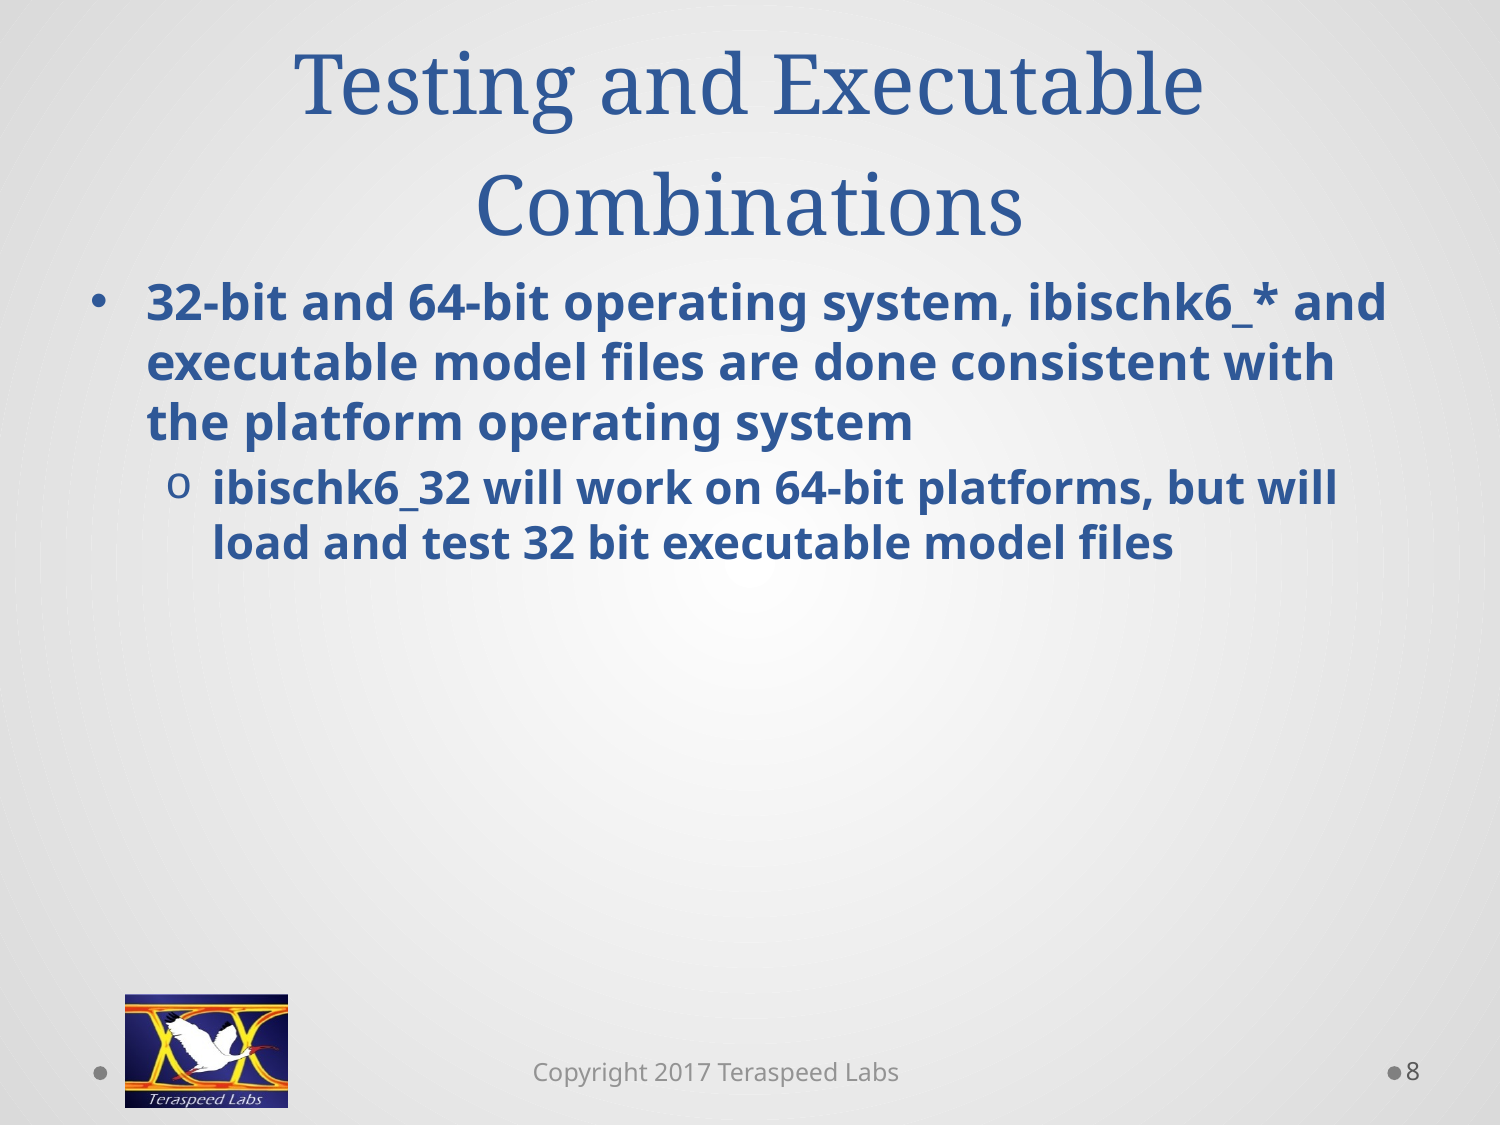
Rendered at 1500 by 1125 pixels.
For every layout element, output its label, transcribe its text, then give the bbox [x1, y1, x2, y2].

title Testing and Executable Combinations [75, 0, 1425, 262]
slide_number 8 [1401, 1042, 1494, 1103]
footer Copyright 2017 Teraspeed Labs [525, 1043, 993, 1103]
list 32-bit and 64-bit operating system, ibischk6_* and executable model files are done consistent with the platform operating system ibischk6_32 will work on 64-bit platforms, but will load and test 32 bit executable model files [75, 262, 1425, 1005]
picture [125, 1005, 288, 1108]
